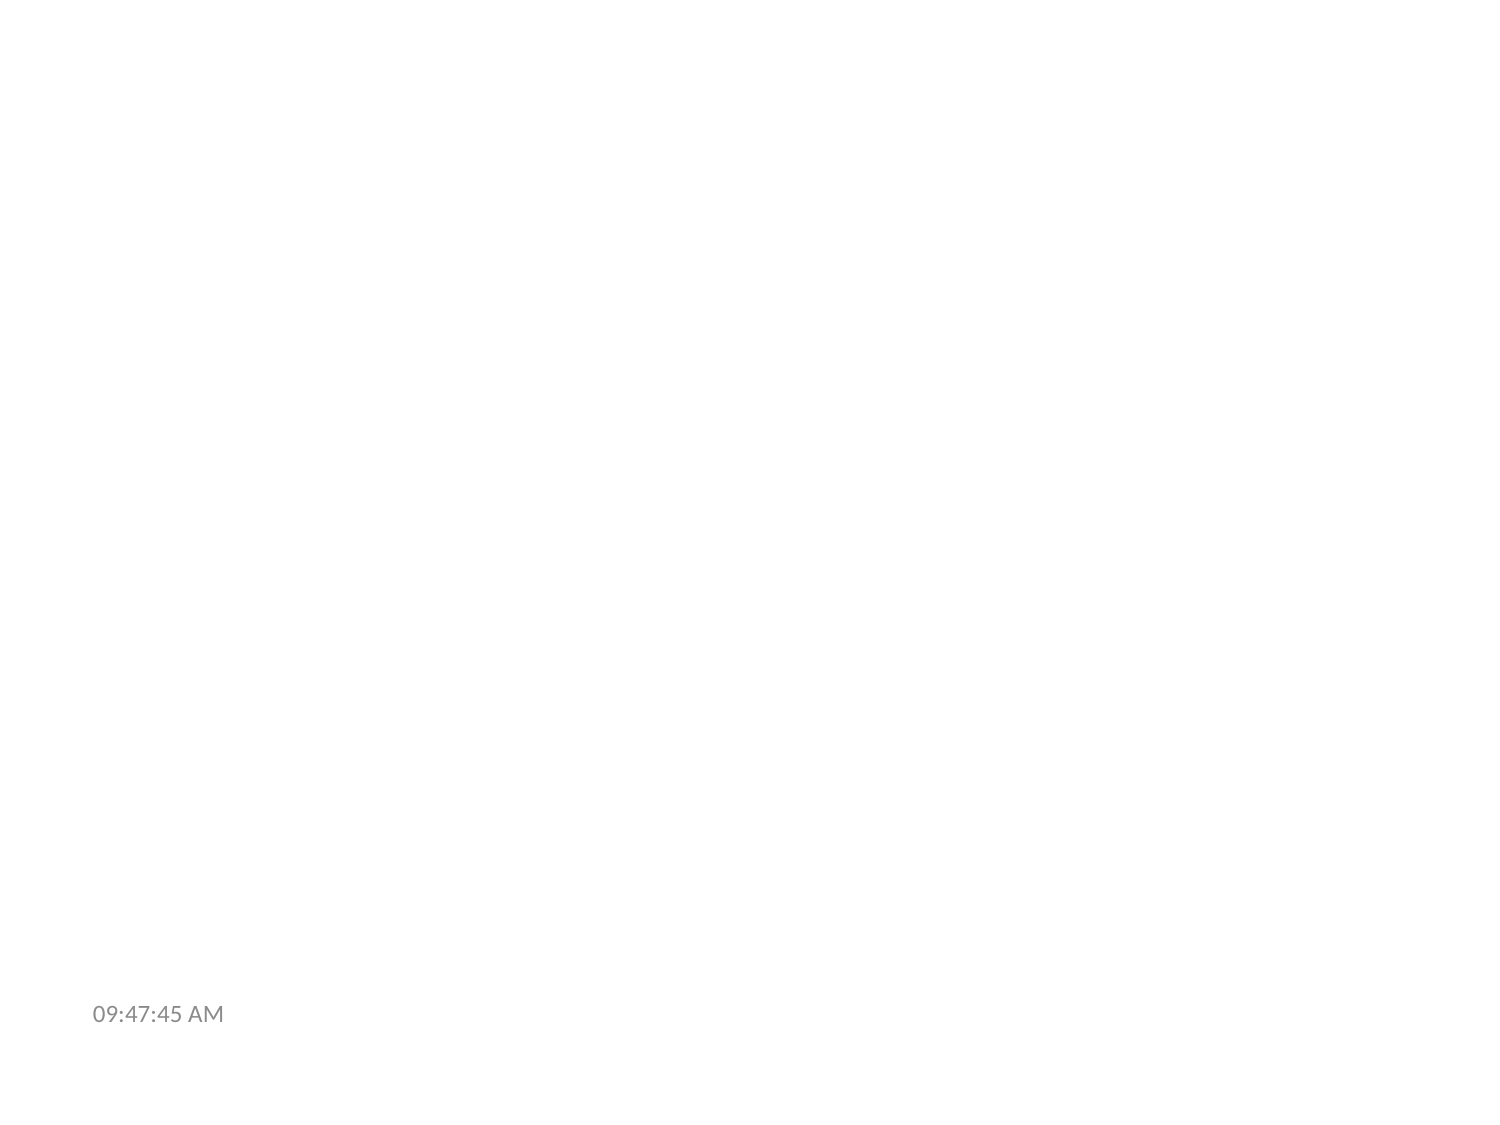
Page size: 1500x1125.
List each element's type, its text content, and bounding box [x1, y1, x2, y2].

text_box 3:35:09 PM [77, 982, 428, 1043]
